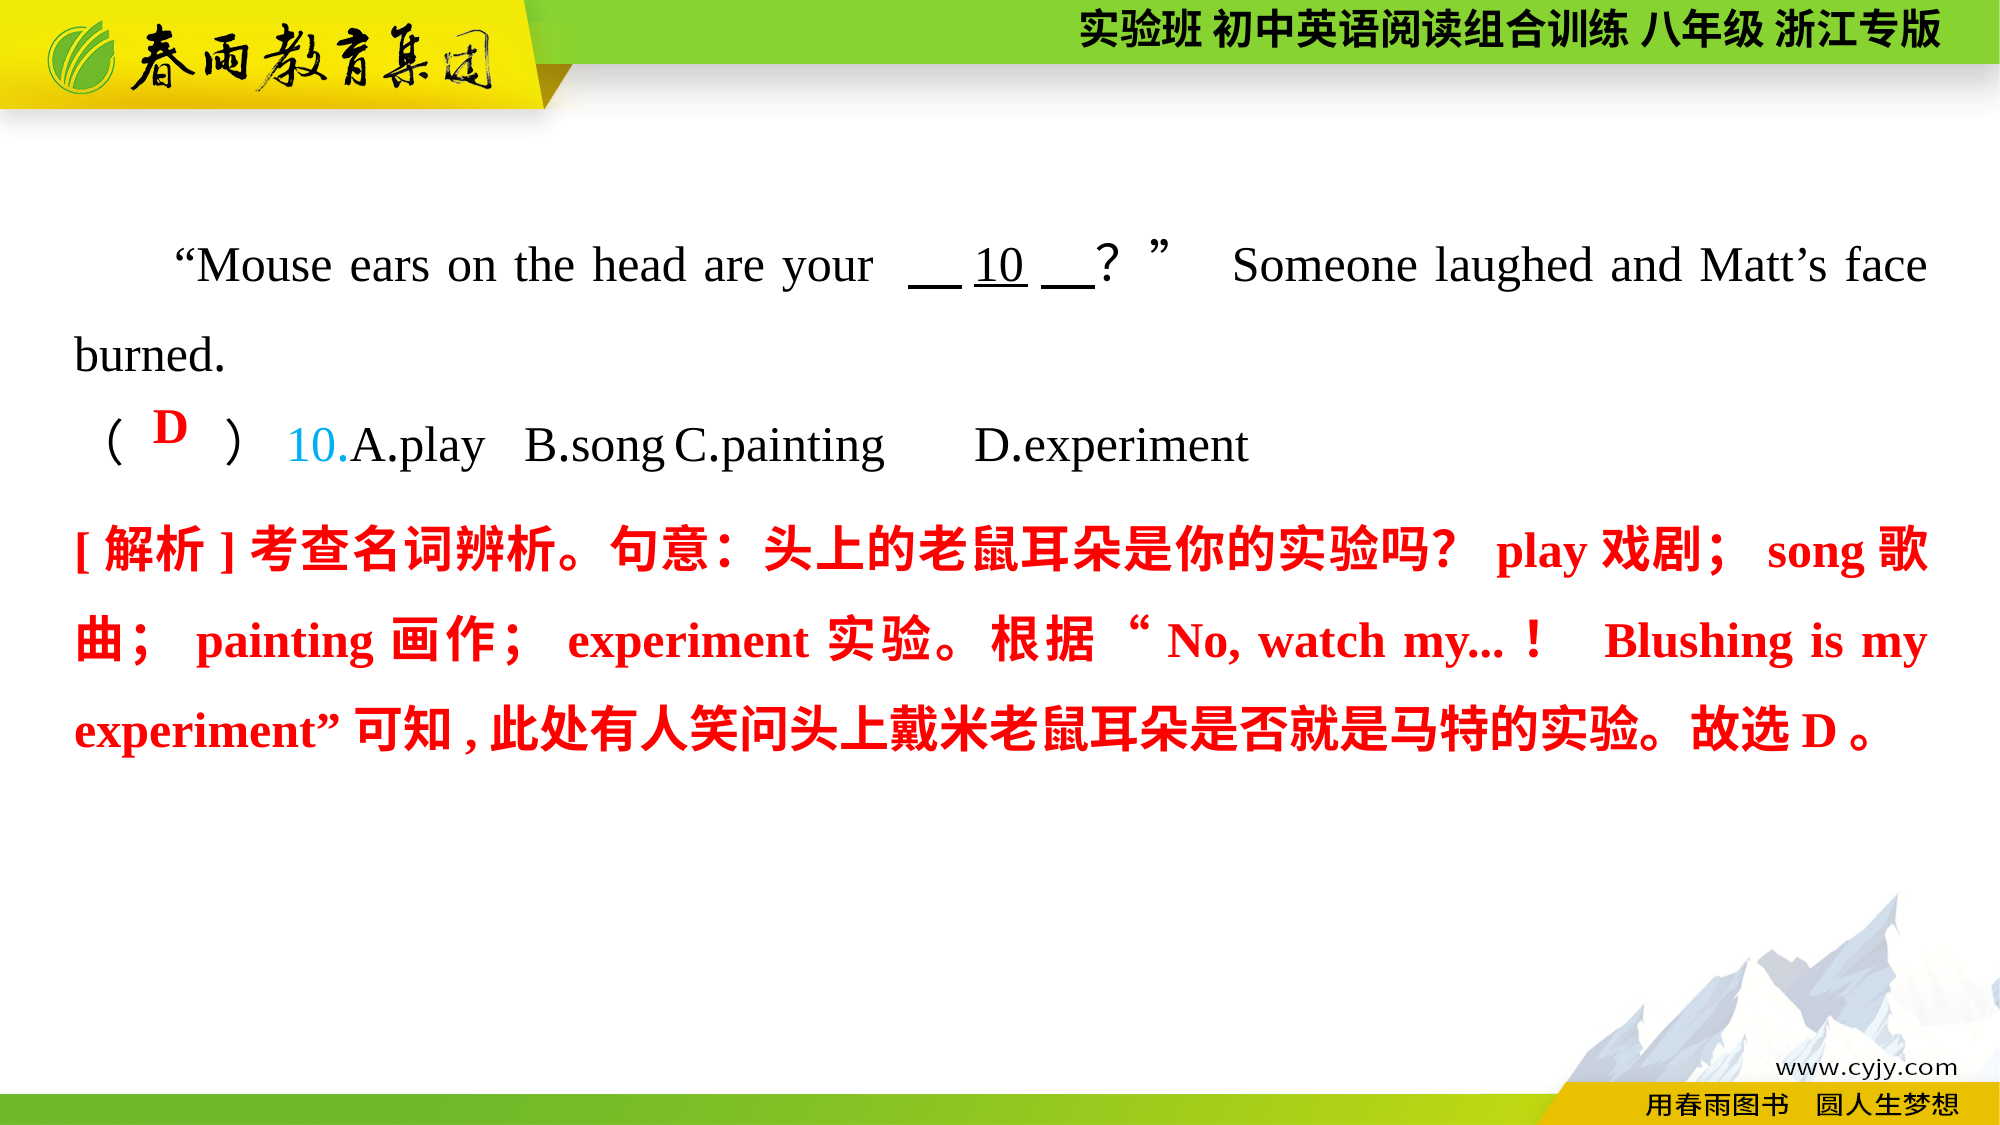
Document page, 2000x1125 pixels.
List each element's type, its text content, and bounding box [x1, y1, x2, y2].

text_box D [138, 385, 204, 461]
picture [0, 0, 2000, 1125]
list “Mouse ears on the head are your 10 ？” Someone laughed and Matt’s face burned. [59, 193, 1944, 380]
text_box [解析]考查名词辨析。句意：头上的老鼠耳朵是你的实验吗？play戏剧；song歌曲；painting画作；experiment实验。根据“No, watch my...！ Blushing is my experiment”可知,此处有人笑问头上戴米老鼠耳朵是否就是马特的实验。故选D。 [59, 479, 1944, 765]
text_box （ ）10.A.play B.song C.painting D.experiment [59, 380, 1944, 479]
